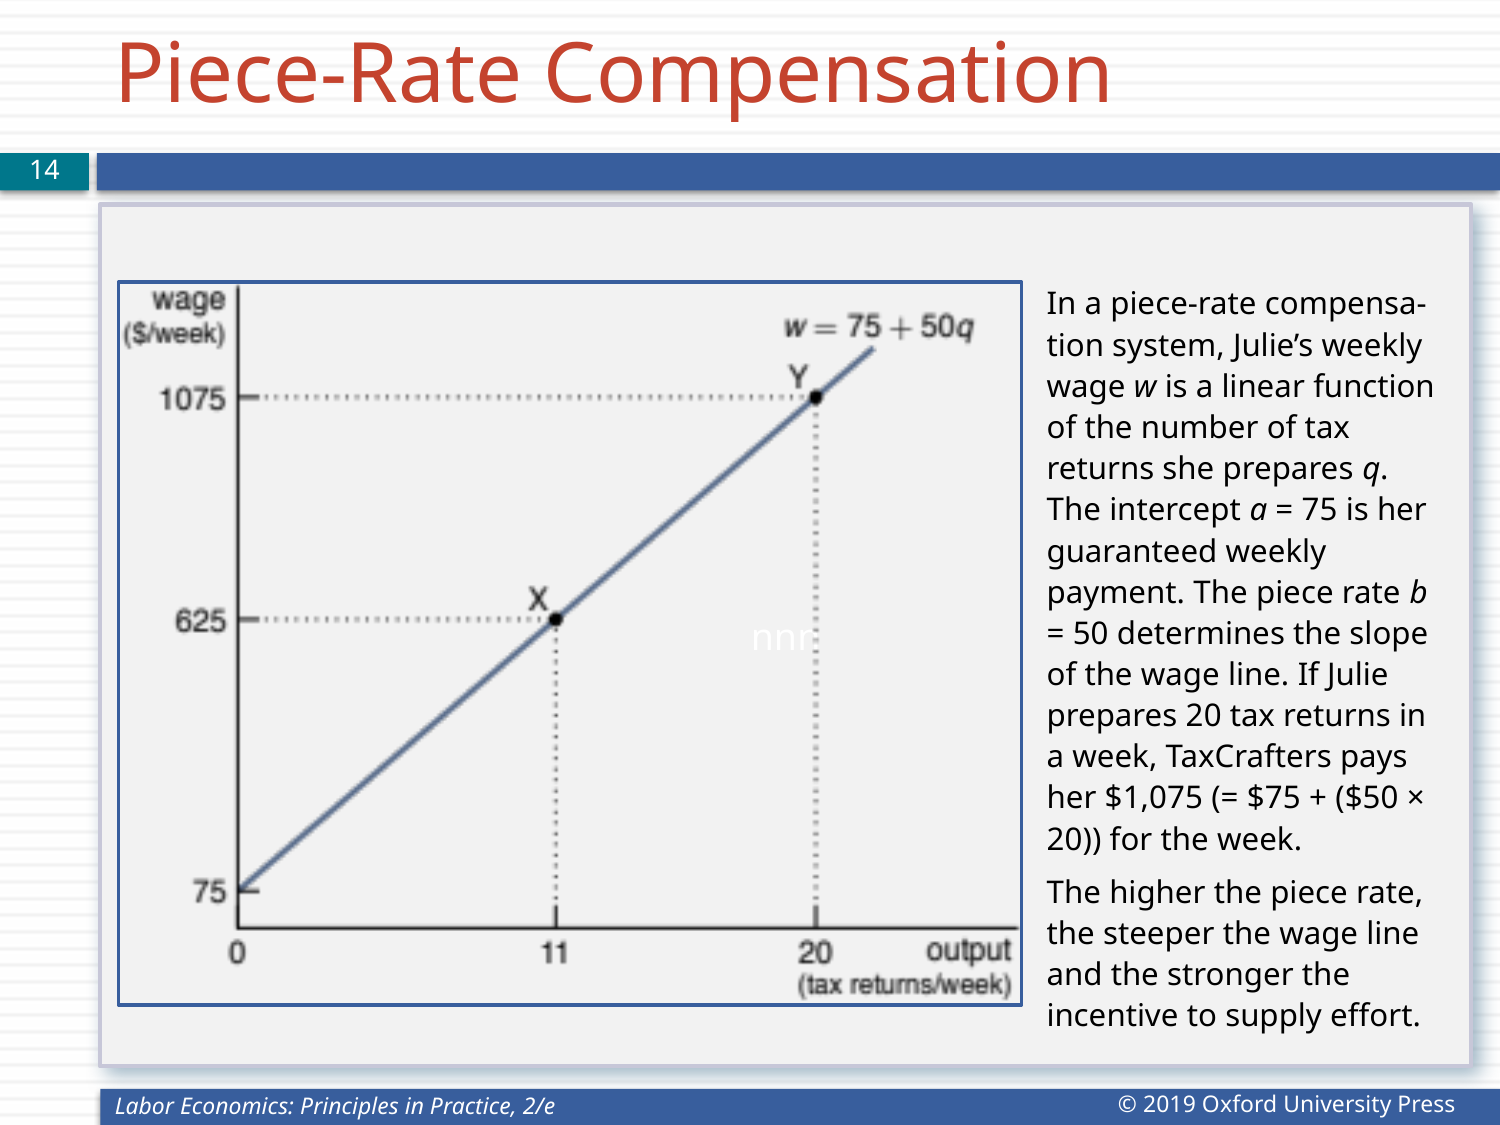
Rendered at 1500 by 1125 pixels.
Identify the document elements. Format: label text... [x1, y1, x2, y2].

slide_number 13 [0, 153, 89, 191]
title Piece-Rate Compensation [99, 1, 1472, 136]
slide_number Labor Economics: Principles in Practice, 2/e [99, 1090, 745, 1125]
picture [119, 283, 1021, 1004]
list In a piece-rate compensa-tion system, Julie’s weekly wage w is a linear function of the number of tax returns she prepares q. The intercept a = 75 is her guaranteed weekly payment. The piece rate b = 50 determines the slope of the wage line. If Julie prepares 20 tax returns in a week, TaxCrafters pays her $1,075 (= $75 + ($50 × 20)) for the week. The higher the piece rate, the steeper the wage line and the stronger the incentive to supply effort. [1031, 272, 1459, 1053]
footer © 2019 Oxford University Press [825, 1090, 1471, 1125]
